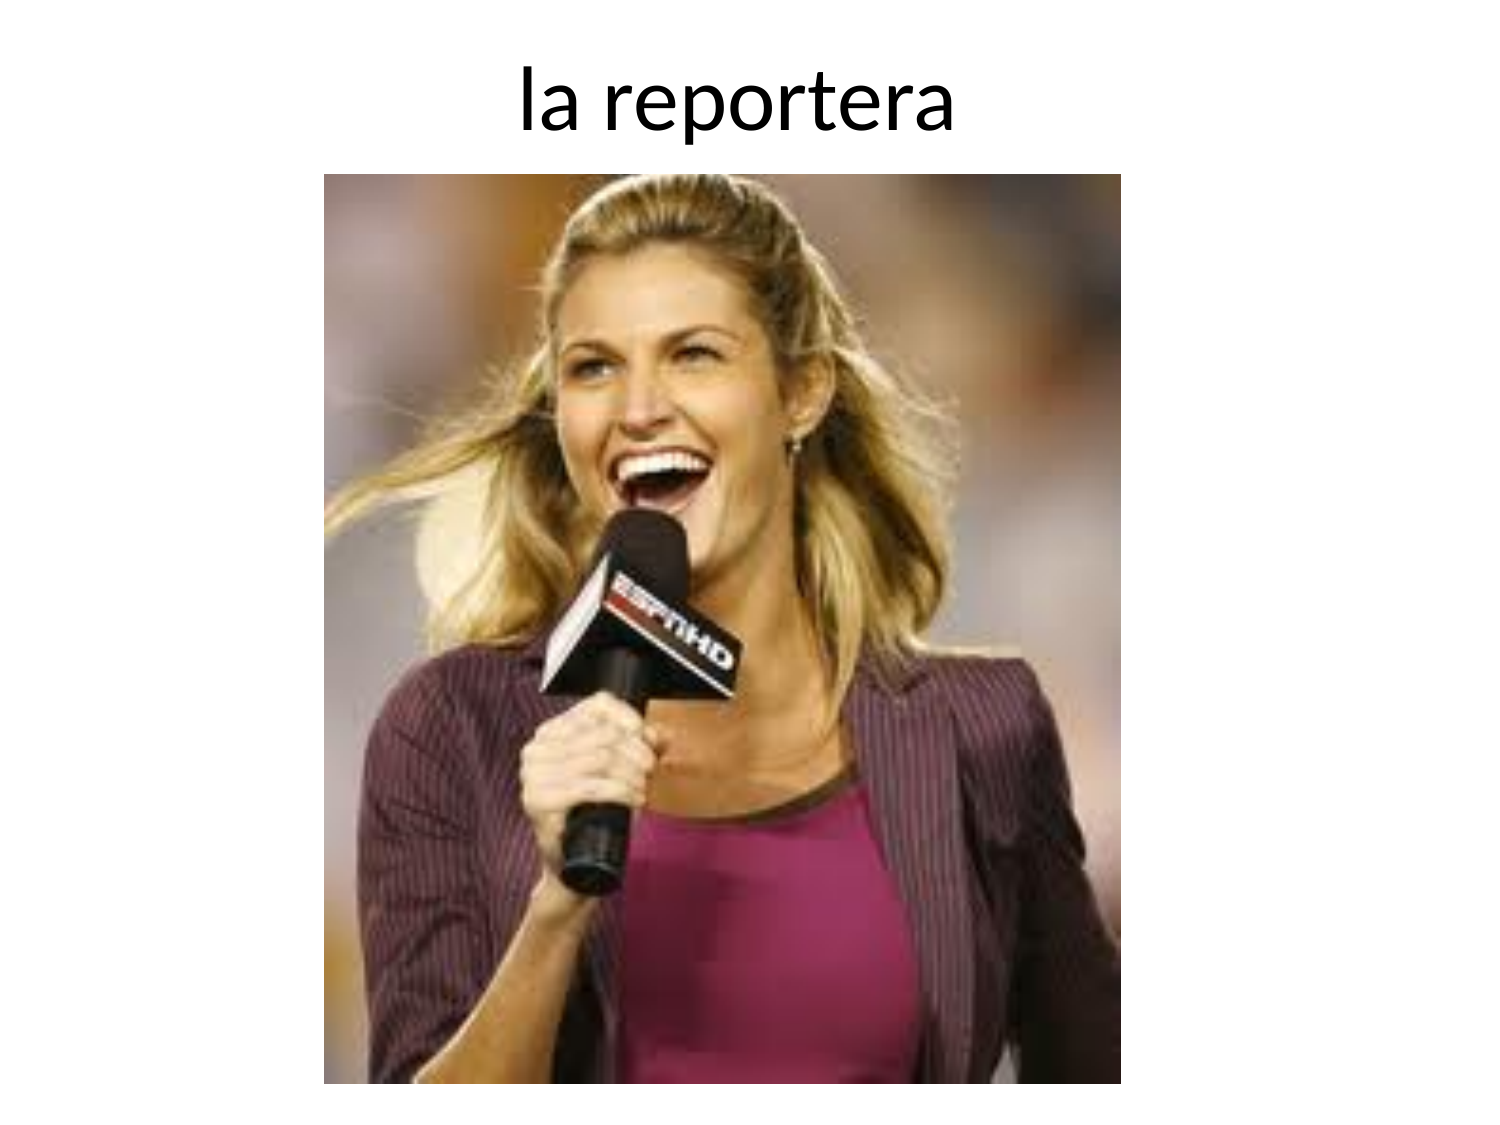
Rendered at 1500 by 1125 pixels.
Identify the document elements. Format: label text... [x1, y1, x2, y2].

picture [324, 174, 1121, 1085]
title la reportera [62, 0, 1413, 188]
